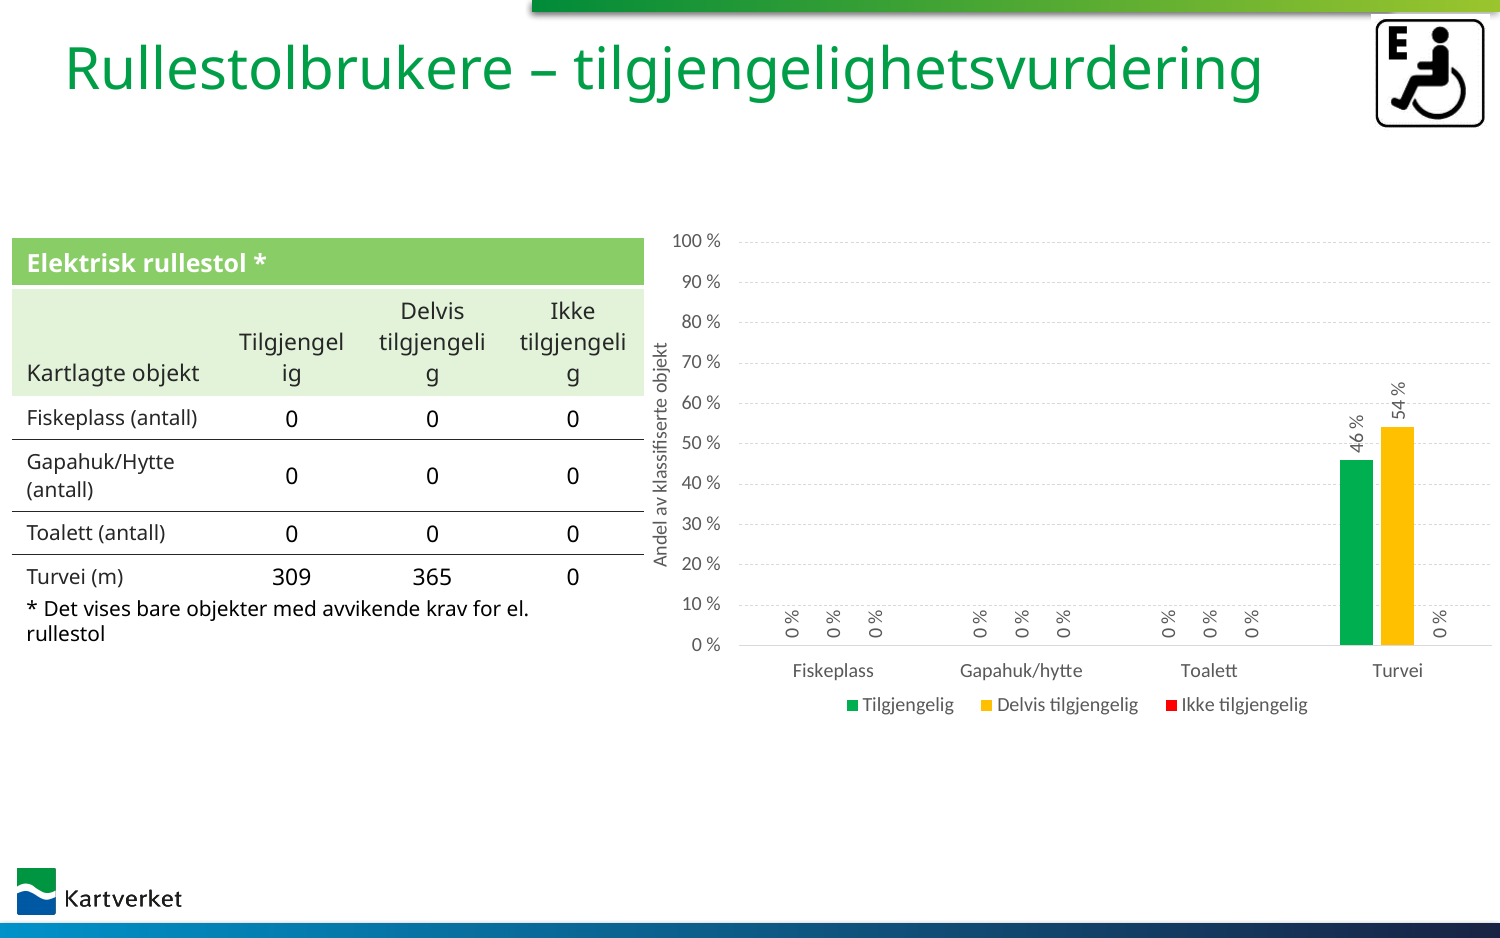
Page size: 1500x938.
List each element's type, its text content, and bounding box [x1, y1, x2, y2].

table_cell 0 [503, 396, 638, 439]
table_cell 0 [222, 440, 362, 511]
table_cell Toalett (antall) [12, 512, 222, 554]
table_cell 0 [362, 440, 503, 511]
table_cell Delvis tilgjengelig [362, 289, 503, 396]
text_box Rullestolbrukere – tilgjengelighetsvurdering [49, 12, 1372, 109]
table_cell 0 [362, 396, 503, 439]
table_cell Tilgjengelig [222, 289, 362, 396]
table_cell 0 [222, 512, 362, 554]
table_cell 0 [503, 512, 638, 554]
table_cell 0 [503, 440, 638, 511]
table_cell Gapahuk/Hytte (antall) [12, 440, 222, 511]
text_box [1371, 13, 1491, 133]
picture [643, 218, 1500, 728]
table_cell Ikke tilgjengelig [503, 289, 638, 396]
table_cell 0 [503, 555, 638, 598]
table_cell Turvei (m) [12, 555, 222, 588]
table_cell Fiskeplass (antall) [12, 396, 222, 439]
table_cell 309 [222, 555, 362, 588]
table_header Elektrisk rullestol * [12, 238, 638, 285]
table_cell 365 [362, 555, 503, 588]
table_cell 0 [362, 512, 503, 554]
text_box * Det vises bare objekter med avvikende krav for el. rullestol [11, 588, 597, 653]
table_cell 0 [222, 396, 362, 439]
table_cell Kartlagte objekt [12, 289, 222, 396]
